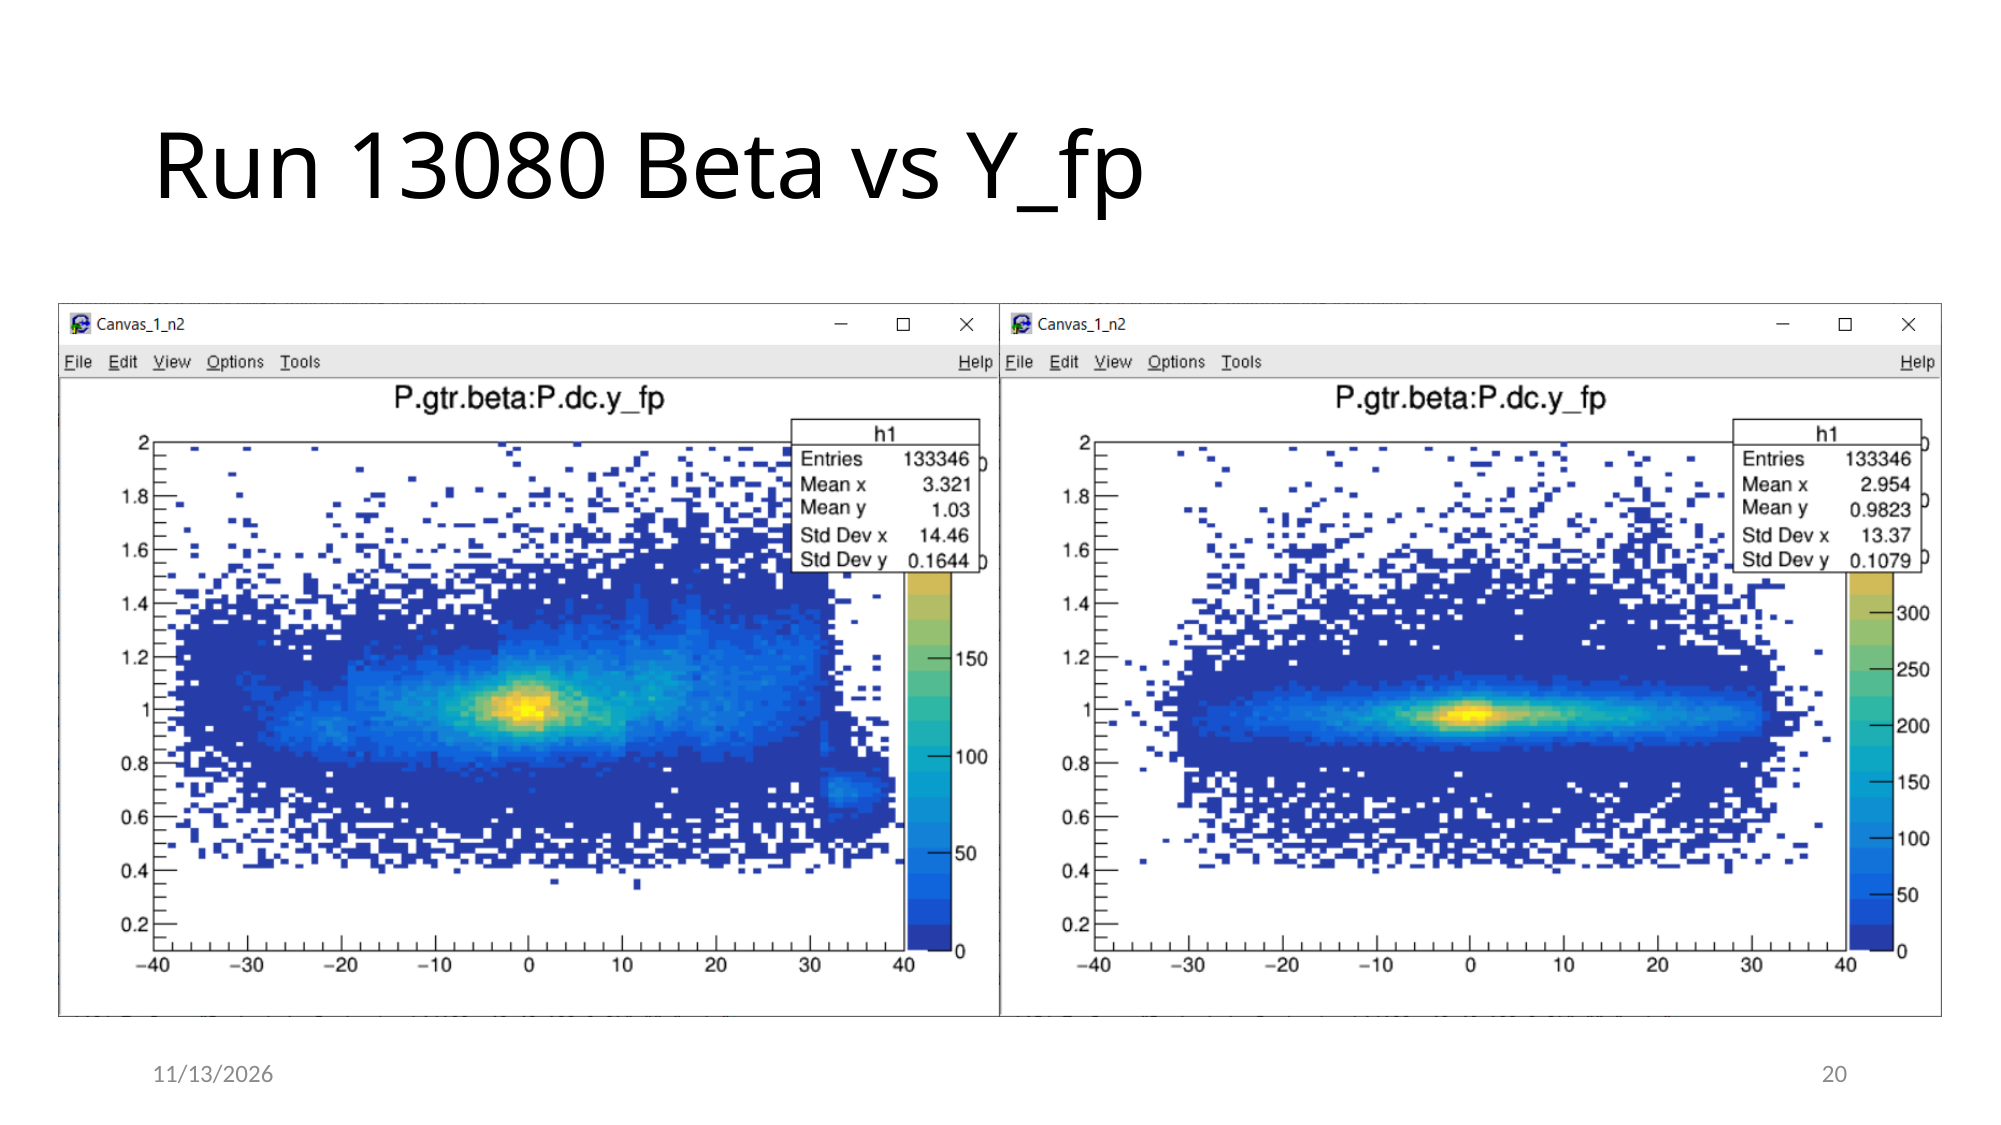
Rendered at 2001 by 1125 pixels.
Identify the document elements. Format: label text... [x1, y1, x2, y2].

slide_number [137, 1042, 588, 1103]
title Run 13080 Beta vs Y_fp [137, 59, 1863, 278]
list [58, 303, 999, 1017]
slide_number 20 [1412, 1042, 1863, 1103]
picture [999, 303, 1942, 1017]
